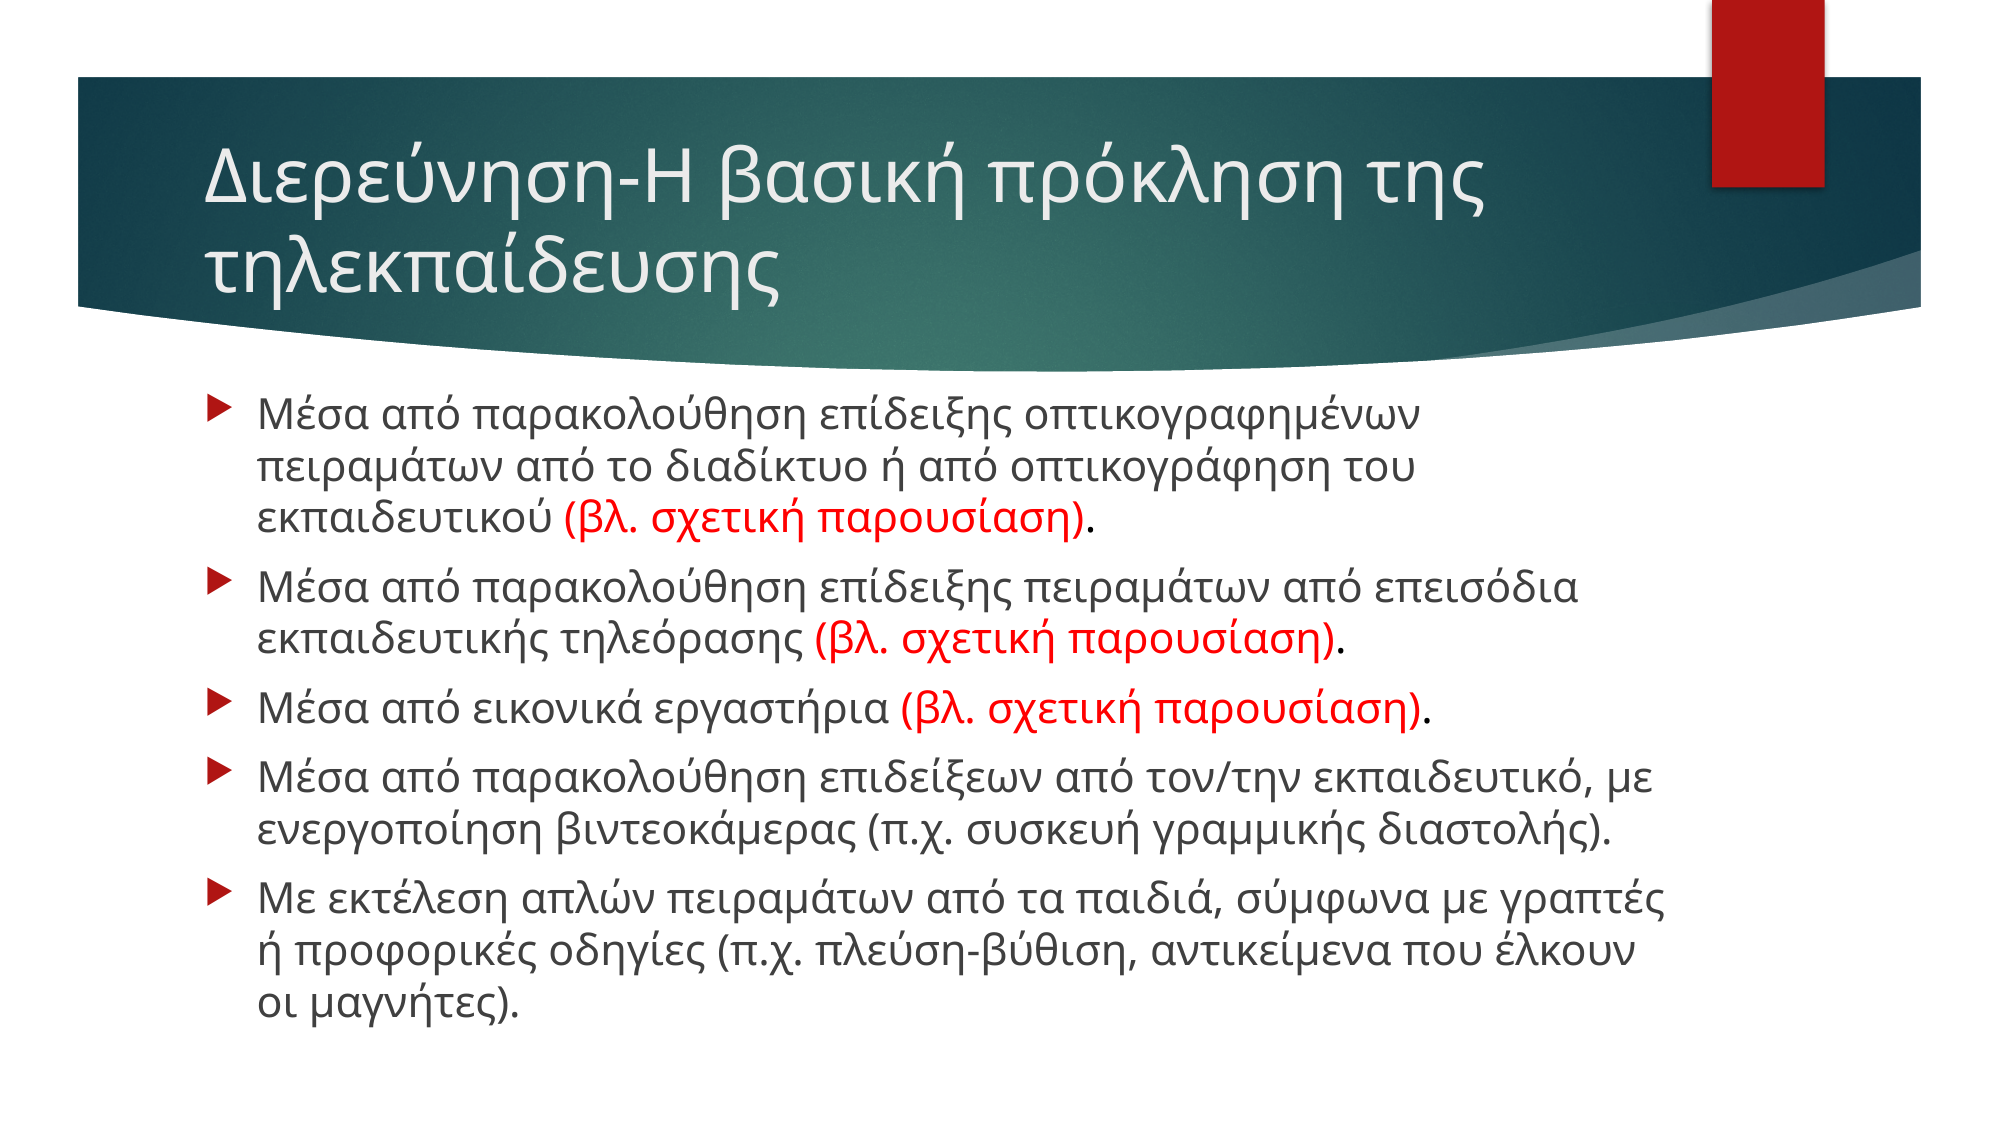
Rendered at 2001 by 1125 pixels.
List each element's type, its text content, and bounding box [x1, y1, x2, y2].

list Μέσα από παρακολούθηση επίδειξης οπτικογραφημένων πειραμάτων από το διαδίκτυο ή από οπτικογράφηση του εκπαιδευτικού (βλ. σχετική παρουσίαση). Μέσα από παρακολούθηση επίδειξης πειραμάτων από επεισόδια εκπαιδευτικής τηλεόρασης (βλ. σχετική παρουσίαση). Μέσα από εικονικά εργαστήρια (βλ. σχετική παρουσίαση). Μέσα από παρακολούθηση επιδείξεων από τον/την εκπαιδευτικό, με ενεργοποίηση βιντεοκάμερας (π.χ. συσκευή γραμμικής διαστολής). Με εκτέλεση απλών πειραμάτων από τα παιδιά, σύμφωνα με γραπτές ή προφορικές οδηγίες (π.χ. πλεύση-βύθιση, αντικείμενα που έλκουν οι μαγνήτες). [189, 379, 1682, 1048]
title Διερεύνηση-Η βασική πρόκληση της τηλεκπαίδευσης [189, 159, 1792, 276]
